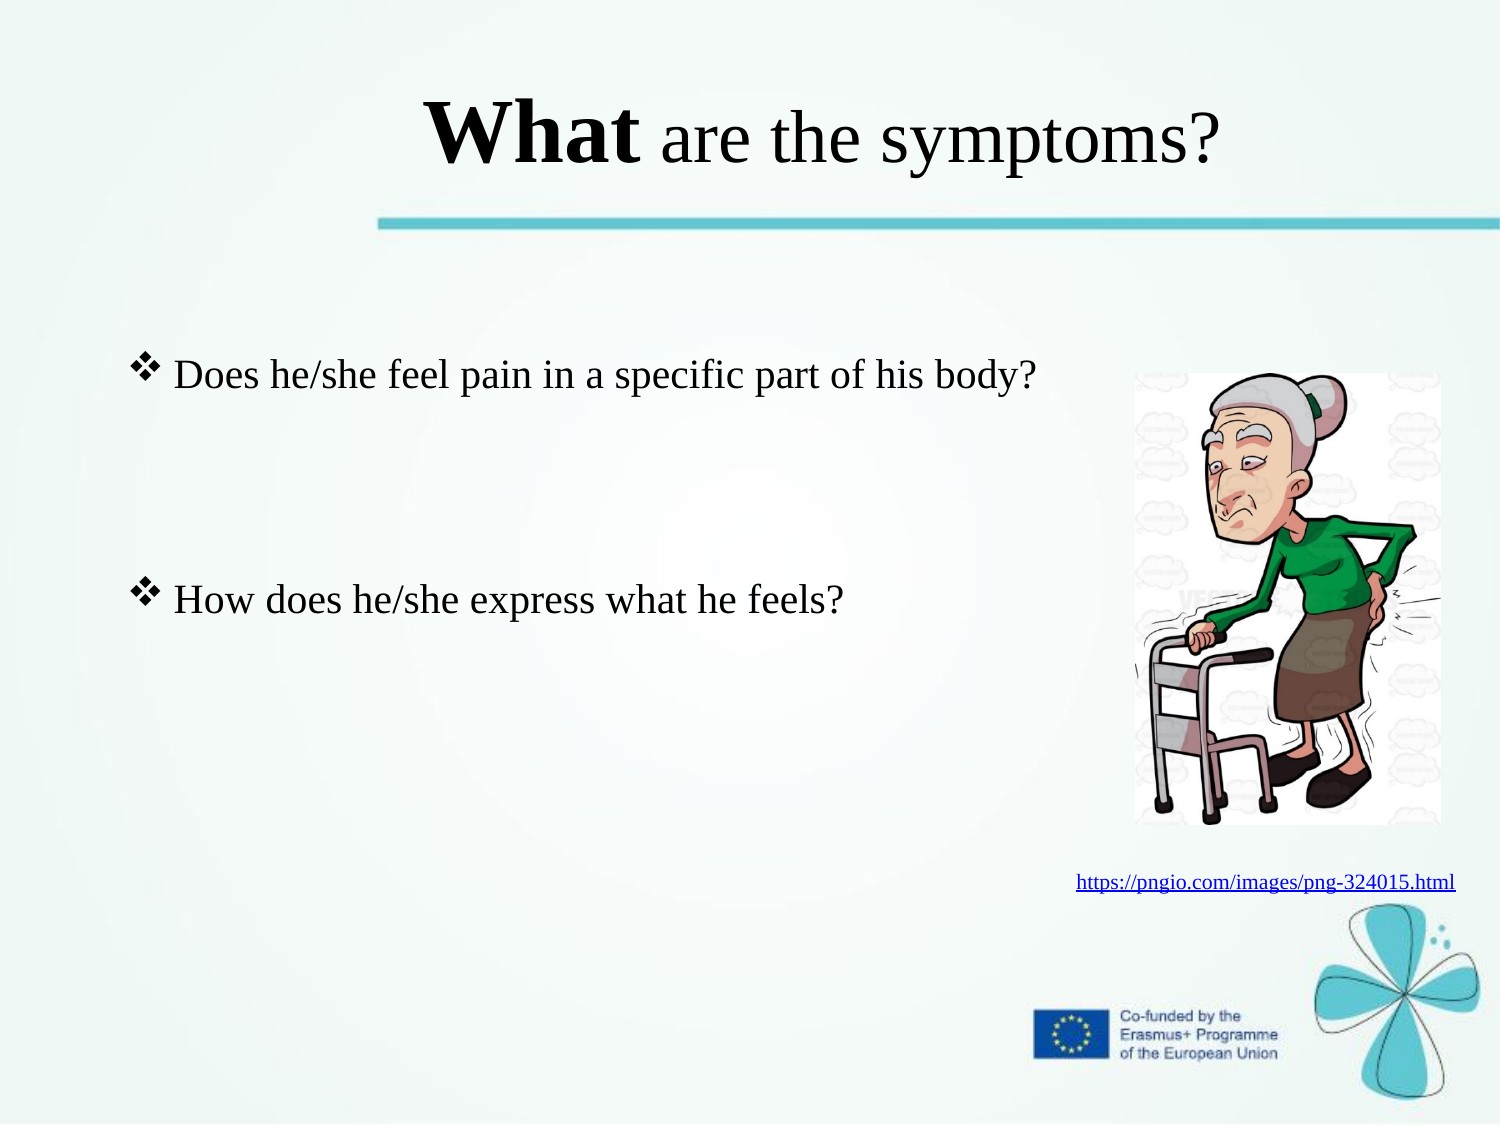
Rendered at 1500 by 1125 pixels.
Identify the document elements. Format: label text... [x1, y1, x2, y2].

text_box What are the symptoms? [367, 62, 1278, 188]
picture [0, 0, 1500, 1125]
text_box Does he/she feel pain in a specific part of his body? How does he/she express what he feels? https://pngio.com/images/png-324015.html [41, 314, 1471, 1059]
